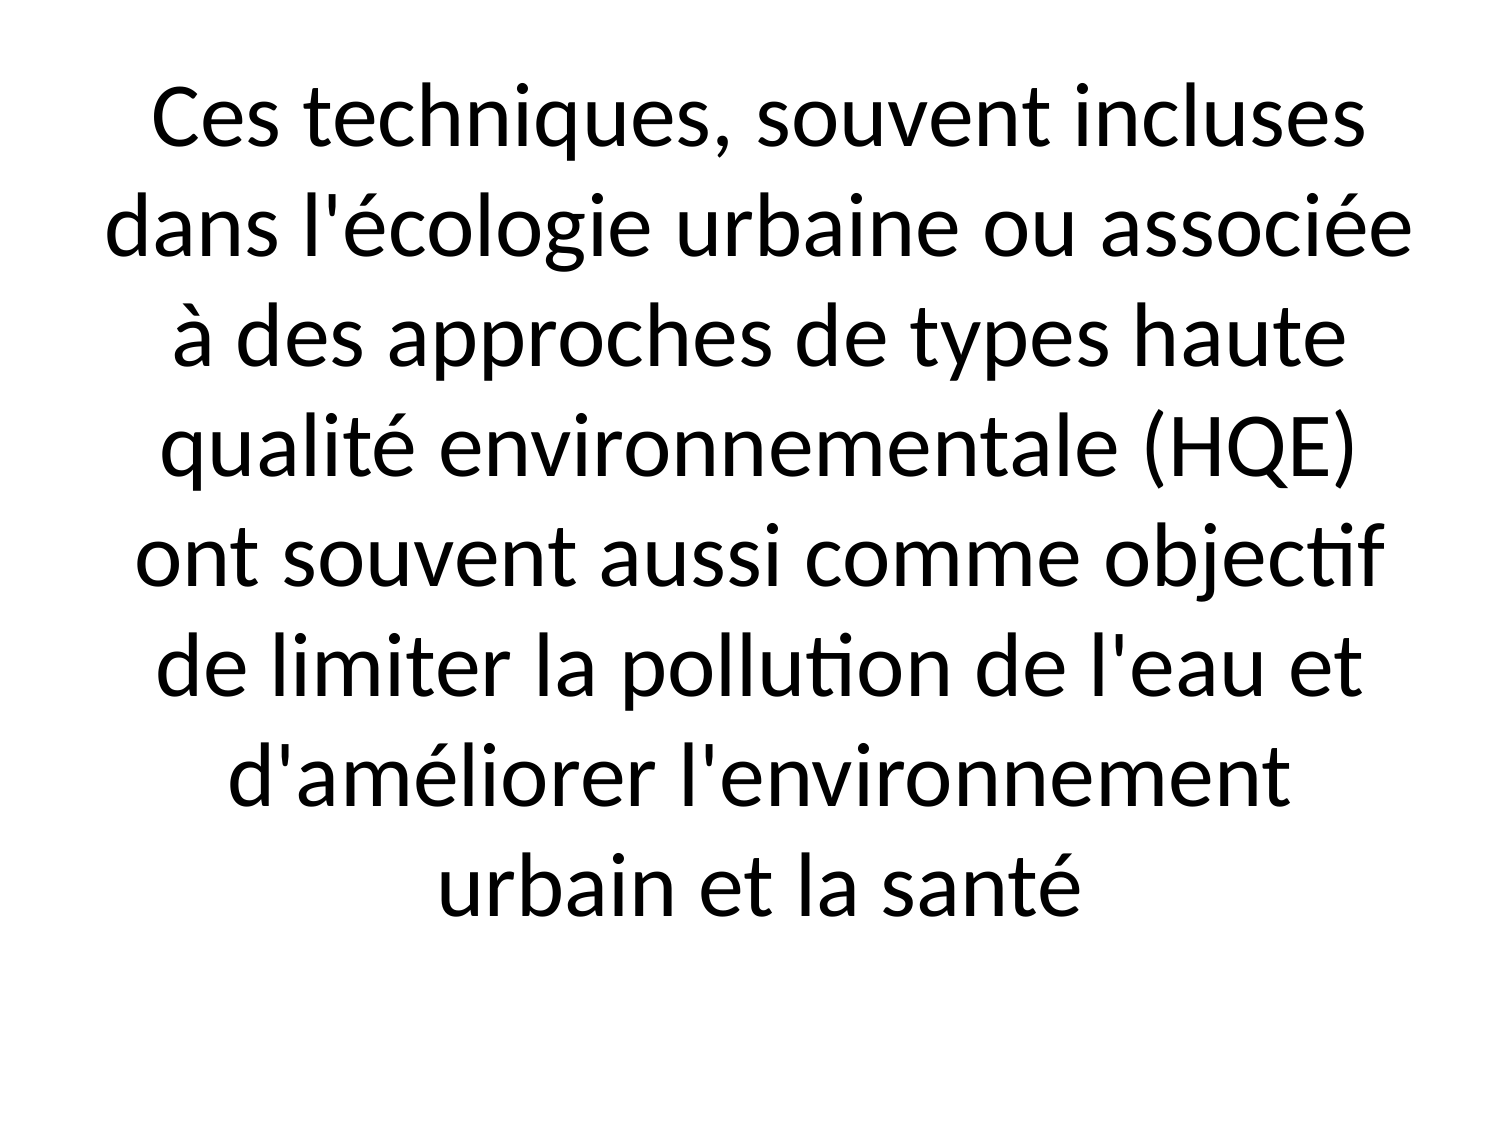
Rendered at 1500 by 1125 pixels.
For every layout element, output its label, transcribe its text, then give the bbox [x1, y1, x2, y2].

title Ces techniques, souvent incluses dans l'écologie urbaine ou associée à des approches de types haute qualité environnementale (HQE) ont souvent aussi comme objectif de limiter la pollution de l'eau et d'améliorer l'environnement urbain et la santé [85, 40, 1436, 1059]
